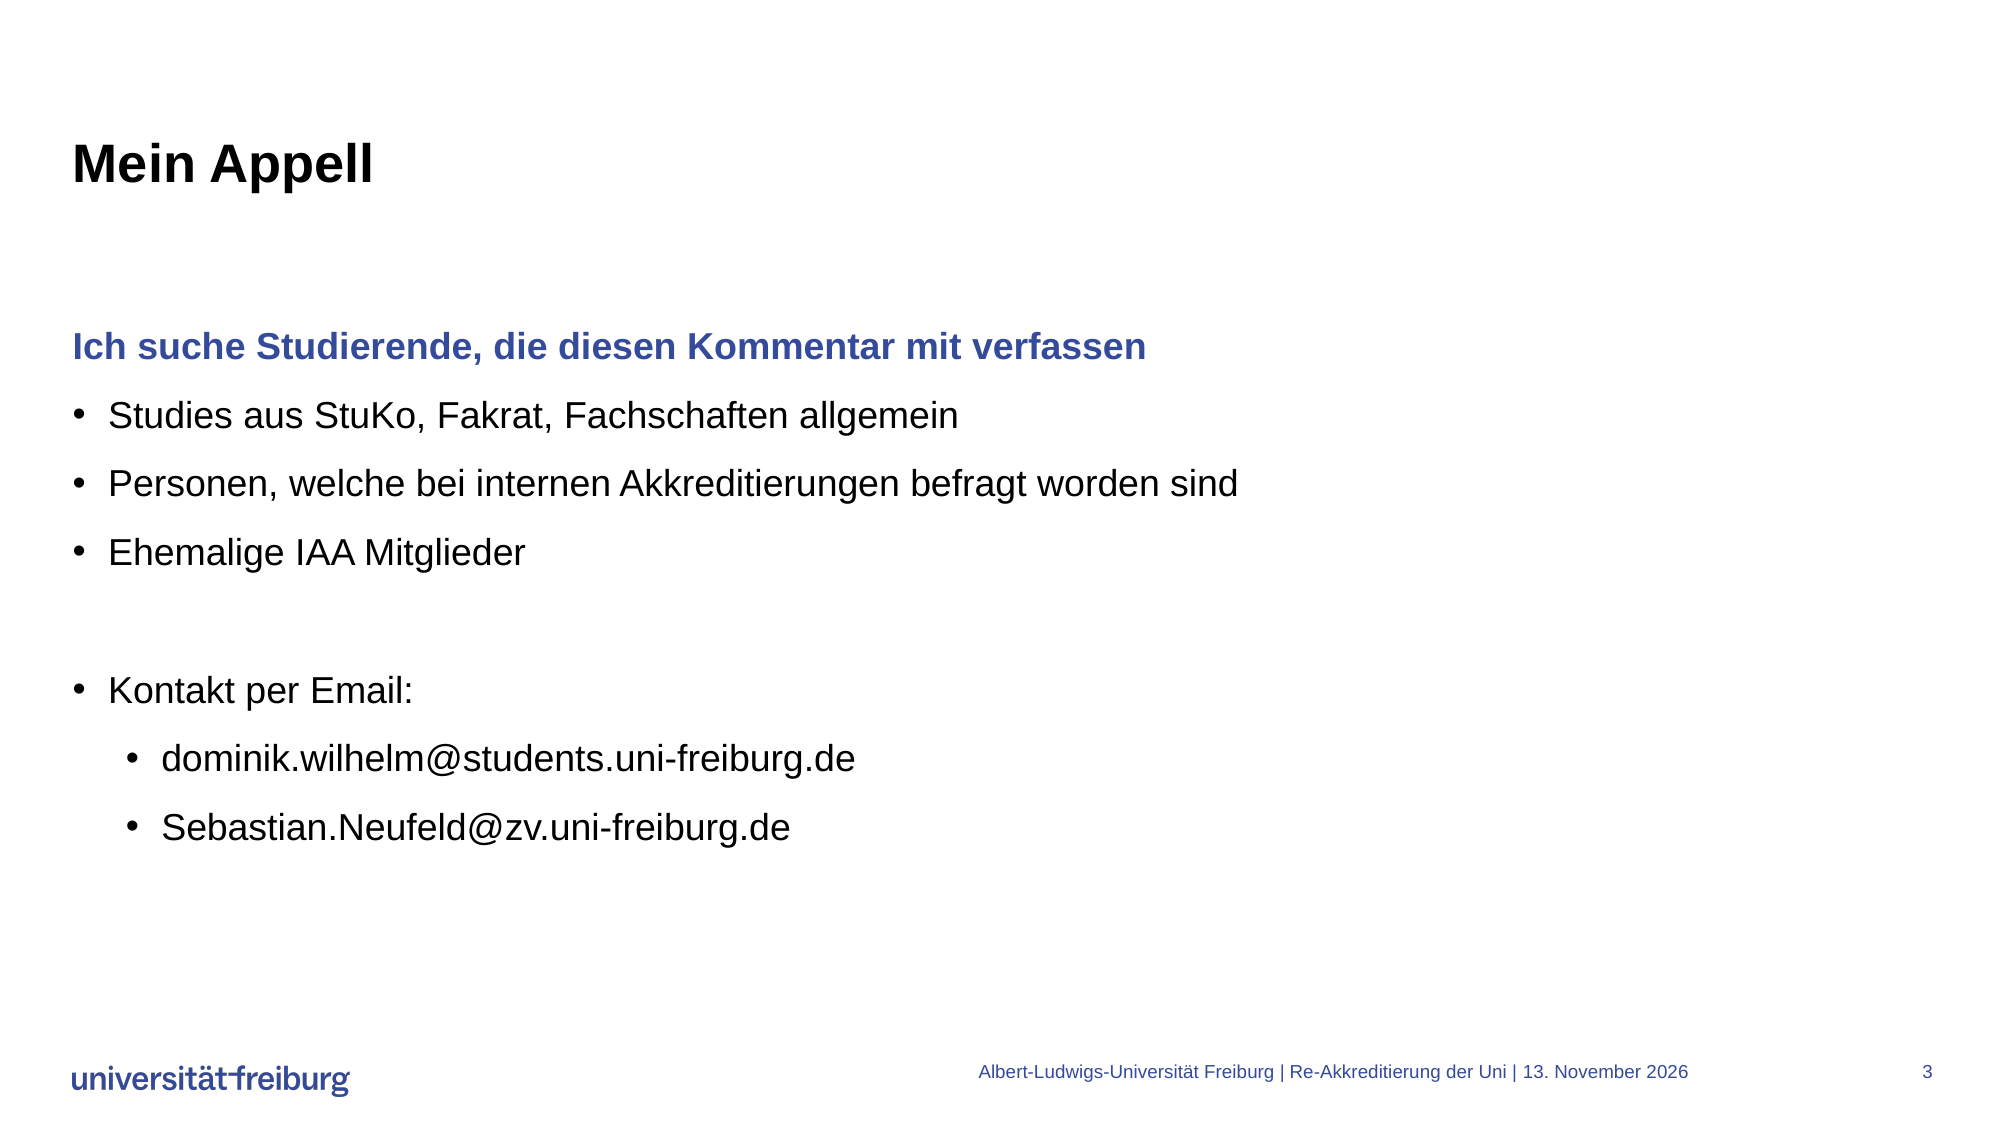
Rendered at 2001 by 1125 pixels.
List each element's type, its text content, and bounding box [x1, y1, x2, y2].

slide_number 3 [1873, 1060, 1933, 1090]
picture [72, 1065, 351, 1097]
slide_number 27. Oktober 2024 [1517, 1060, 1754, 1090]
list Ich suche Studierende, die diesen Kommentar mit verfassen Studies aus StuKo, Fakrat, Fachschaften allgemein Personen, welche bei internen Akkreditierungen befragt worden sind Ehemalige IAA Mitglieder Kontakt per Email: dominik.wilhelm@students.uni-freiburg.de Sebastian.Neufeld@zv.uni-freiburg.de [72, 308, 1933, 1018]
title Mein Appell [72, 59, 1933, 278]
footer Albert-Ludwigs-Universität Freiburg | Re-Akkreditierung der Uni | [488, 1060, 1517, 1090]
